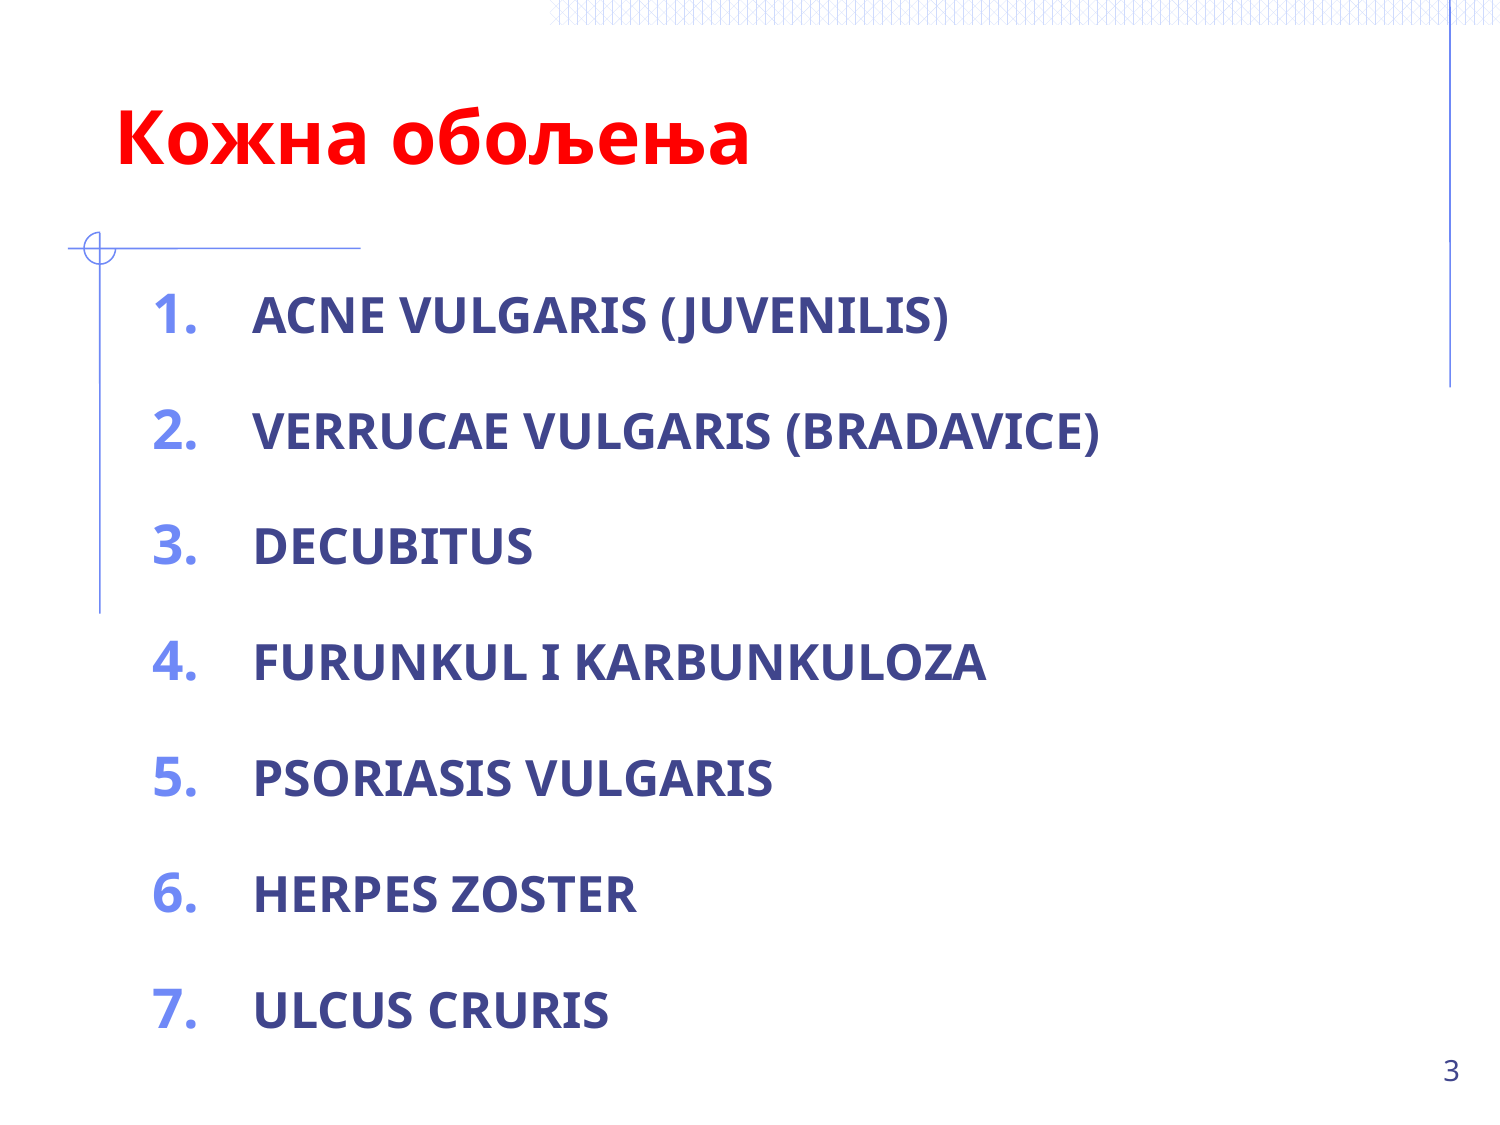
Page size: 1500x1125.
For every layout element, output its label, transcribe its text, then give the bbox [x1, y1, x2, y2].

list ACNE VULGARIS (JUVENILIS) VERRUCAE VULGARIS (BRADAVICE) DECUBITUS FURUNKUL I KARBUNKULOZA PSORIASIS VULGARIS HERPES ZOSTER ULCUS CRURIS [137, 287, 1413, 963]
title Кожна обољења [99, 0, 1376, 188]
slide_number 3 [1162, 1025, 1475, 1100]
